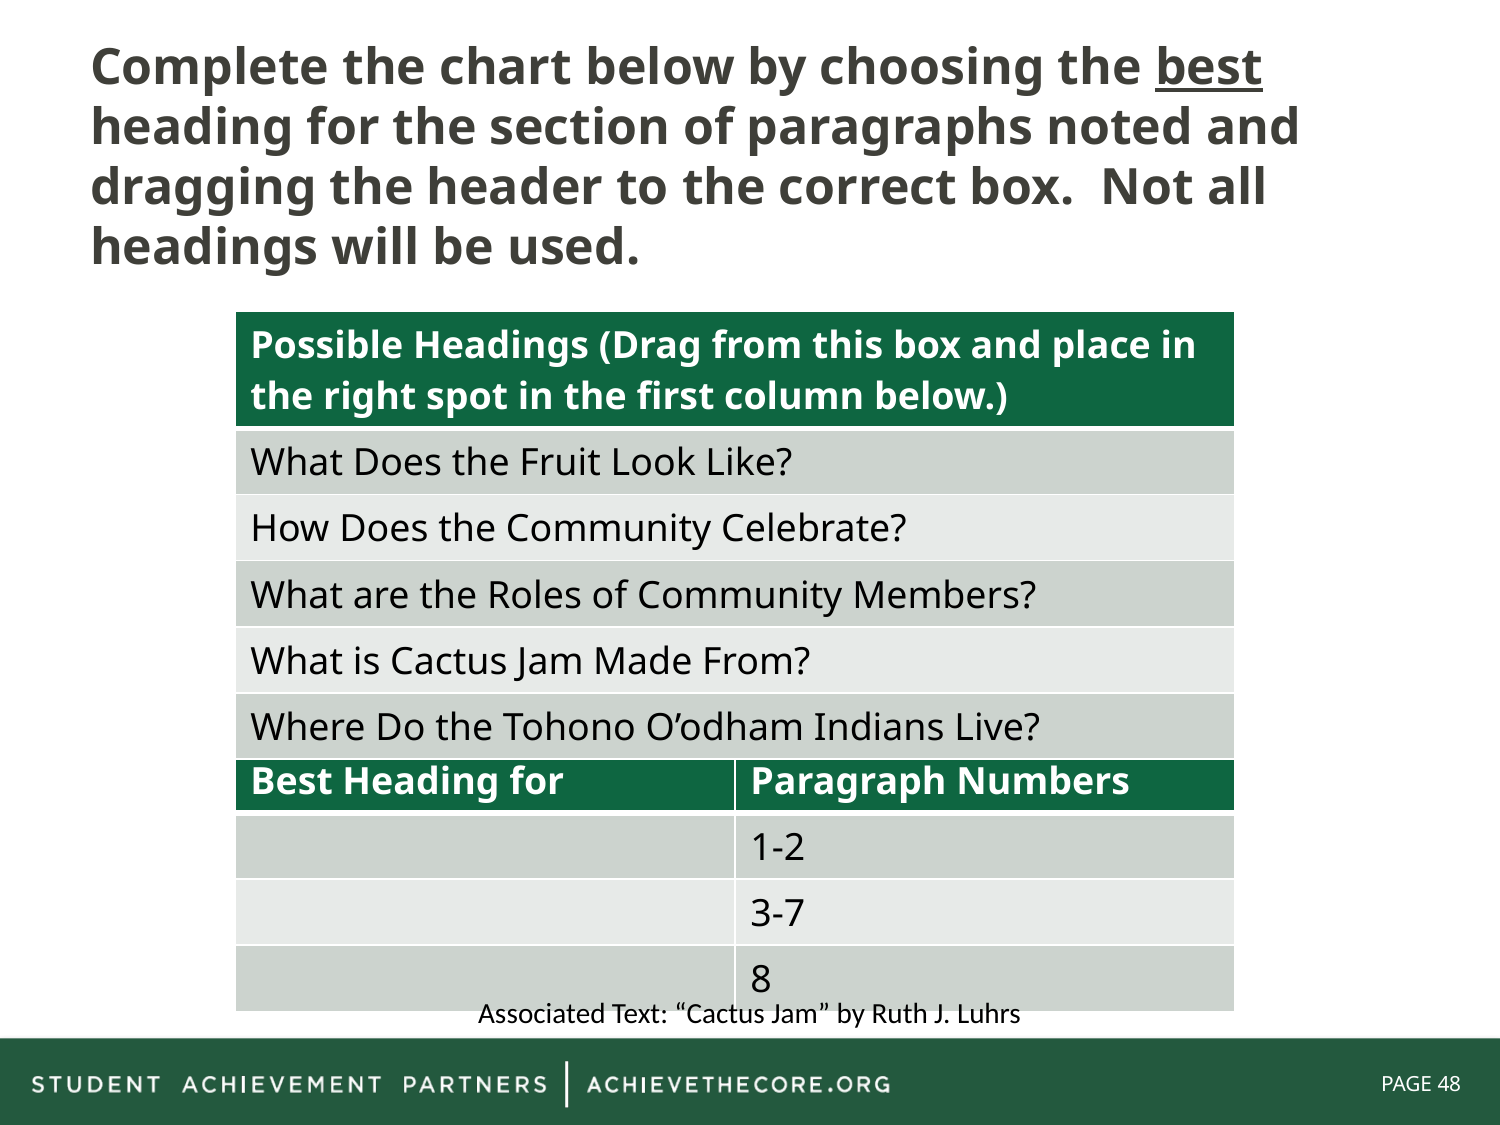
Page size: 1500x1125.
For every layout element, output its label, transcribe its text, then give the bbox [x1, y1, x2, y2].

list Complete the chart below by choosing the best heading for the section of paragraphs noted and dragging the header to the correct box. Not all headings will be used. [75, 1038, 1425, 1045]
table_cell How Does the Community Celebrate? [236, 495, 1234, 560]
table_cell What Does the Fruit Look Like? [236, 431, 1234, 494]
table_cell [236, 816, 734, 878]
table_cell 8 [736, 946, 1234, 987]
table_header Best Heading for [236, 760, 734, 810]
table_cell [236, 880, 734, 944]
table_cell What is Cactus Jam Made From? [236, 628, 1234, 692]
table_cell [236, 946, 734, 987]
table_cell 3-7 [736, 880, 1234, 944]
table_header Paragraph Numbers [736, 760, 1234, 810]
table_cell What are the Roles of Community Members? [236, 561, 1234, 626]
list Complete the chart below by choosing the best heading for the section of paragraphs noted and dragging the header to the correct box. Not all headings will be used. [75, 26, 1425, 987]
table_header Possible Headings (Drag from this box and place in the right spot in the first column below.) [236, 312, 1234, 426]
table_cell 1-2 [736, 816, 1234, 878]
table_cell Where Do the Tohono O’odham Indians Live? [236, 694, 1234, 758]
text_box Associated Text: “Cactus Jam” by Ruth J. Luhrs [74, 987, 1425, 1038]
